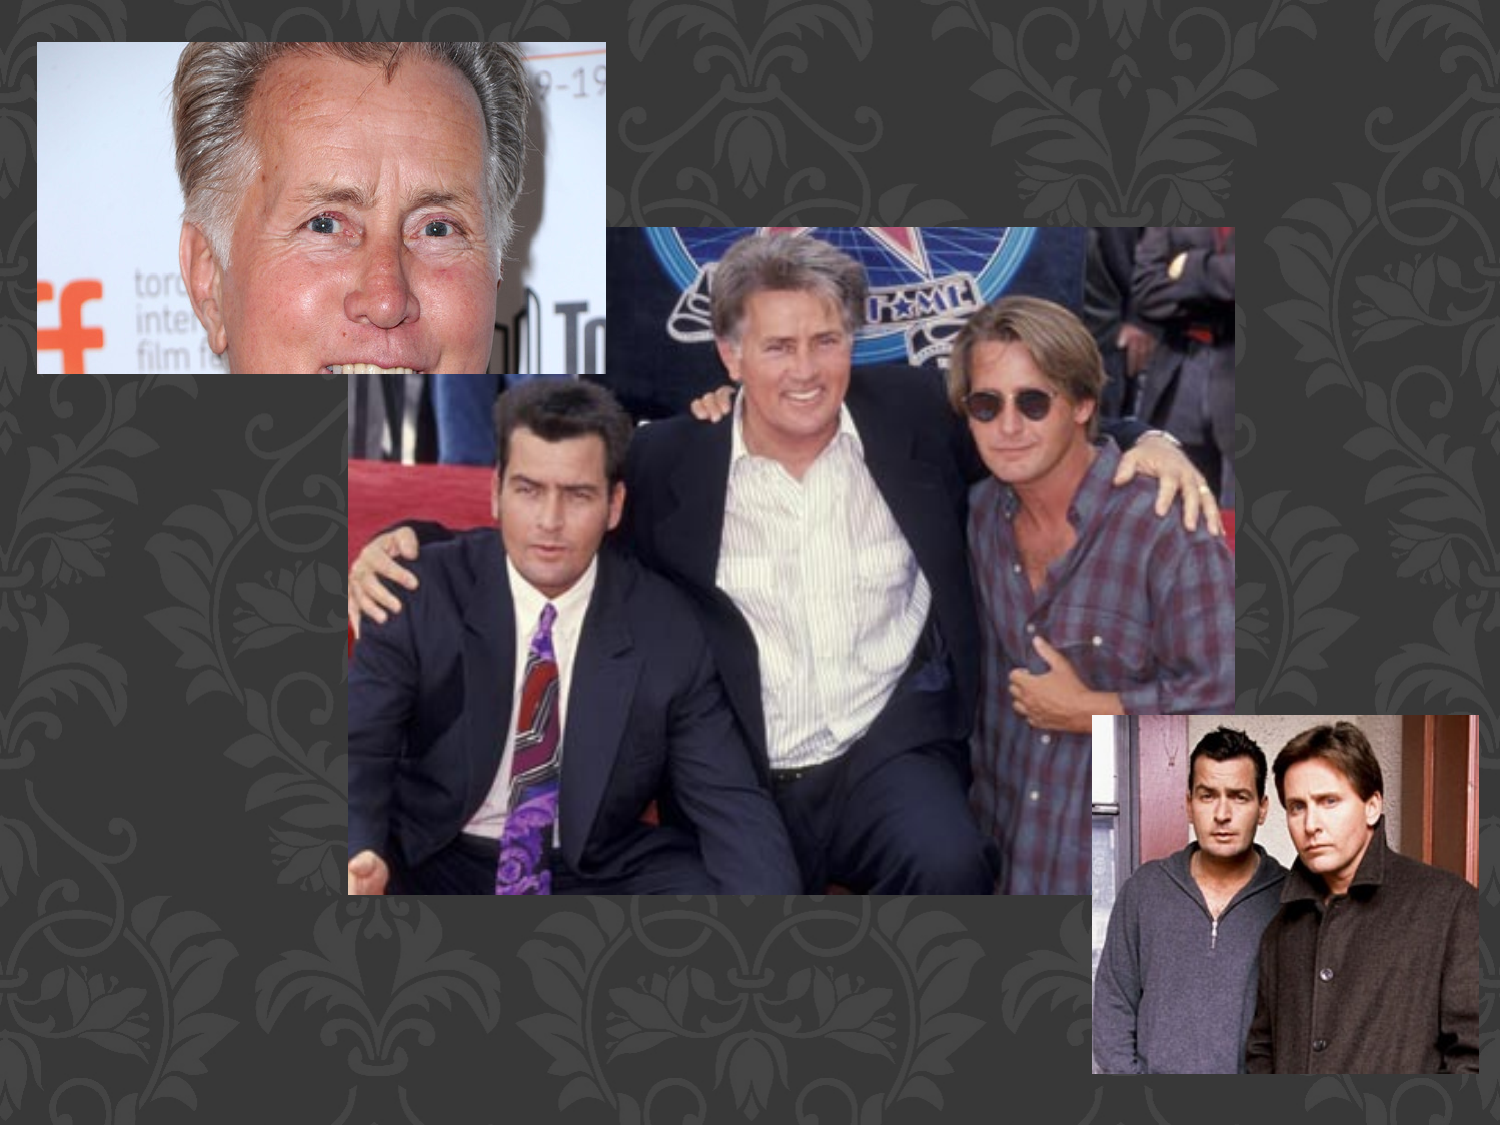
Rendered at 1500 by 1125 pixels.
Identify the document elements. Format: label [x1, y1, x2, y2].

picture [36, 42, 1479, 1075]
